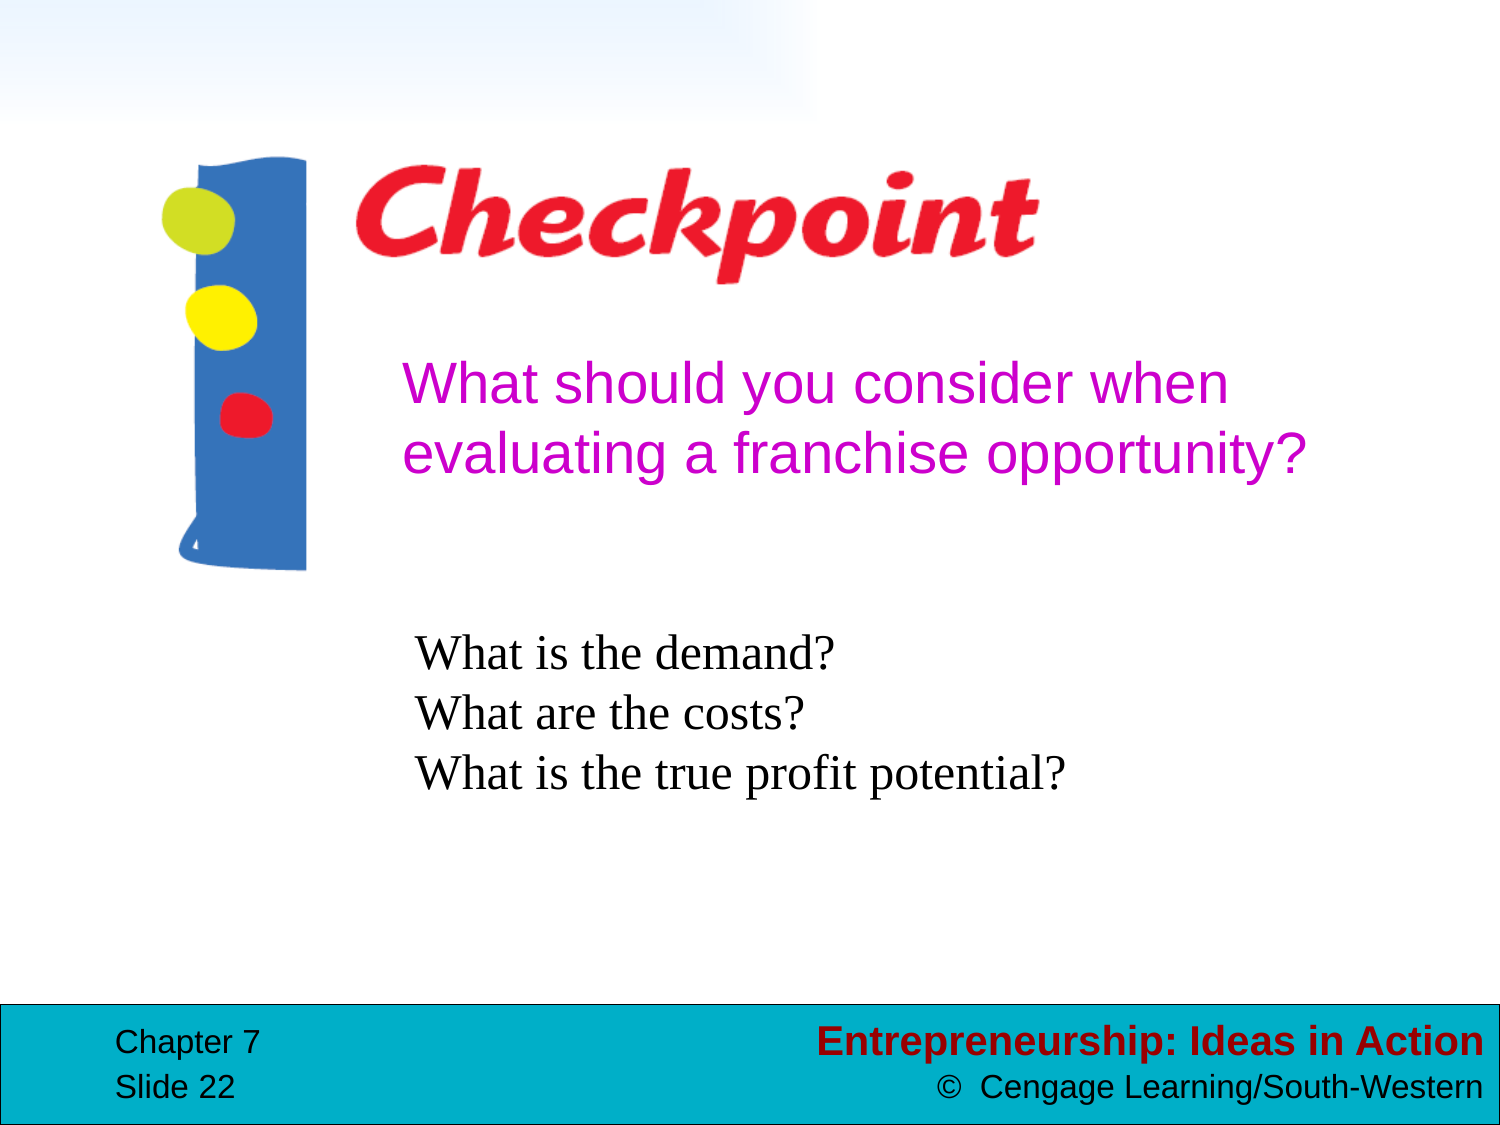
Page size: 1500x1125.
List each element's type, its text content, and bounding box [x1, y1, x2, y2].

picture [149, 137, 307, 588]
footer Chapter 7 [99, 1012, 413, 1037]
text_box What is the demand? What are the costs? What is the true profit potential? [399, 612, 1213, 808]
picture [324, 149, 1063, 296]
text_box What should you consider when evaluating a franchise opportunity? [387, 337, 1350, 493]
slide_number Slide 22 [99, 1037, 413, 1113]
